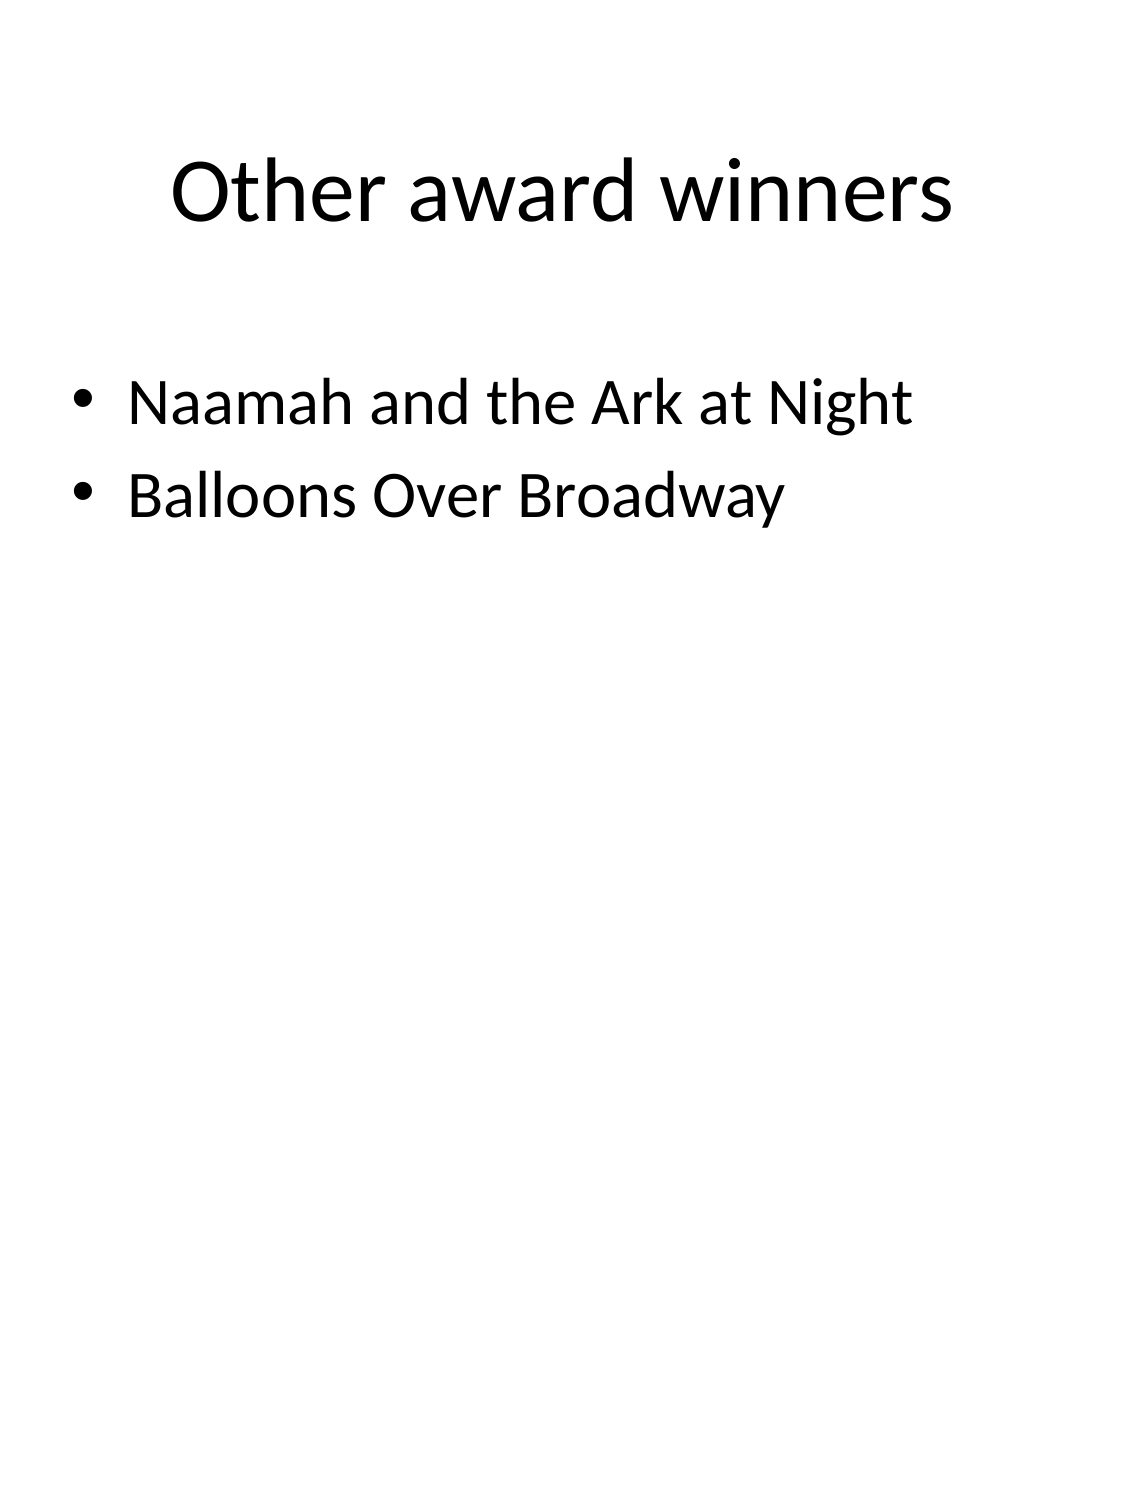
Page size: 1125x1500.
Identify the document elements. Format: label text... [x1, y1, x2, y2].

list Naamah and the Ark at Night Balloons Over Broadway [56, 350, 1069, 1340]
title Other award winners [56, 60, 1069, 310]
